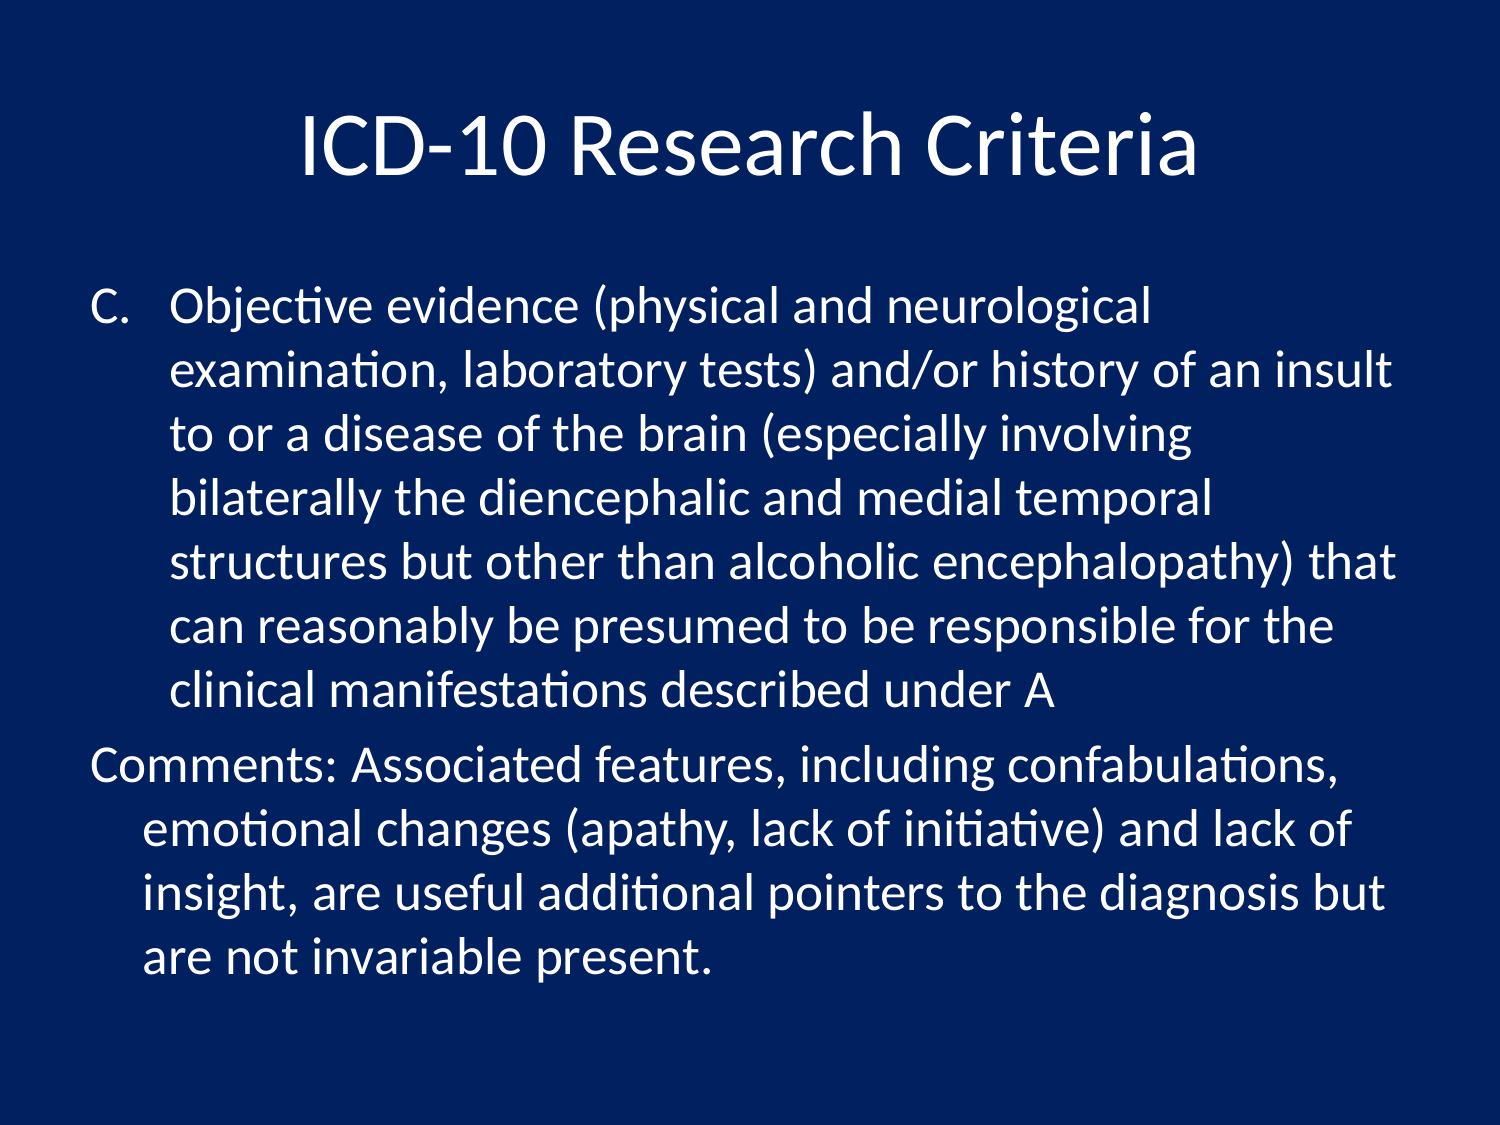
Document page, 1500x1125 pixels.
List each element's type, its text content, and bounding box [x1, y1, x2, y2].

title ICD-10 Research Criteria [75, 45, 1425, 233]
list Objective evidence (physical and neurological examination, laboratory tests) and/or history of an insult to or a disease of the brain (especially involving bilaterally the diencephalic and medial temporal structures but other than alcoholic encephalopathy) that can reasonably be presumed to be responsible for the clinical manifestations described under A Comments: Associated features, including confabulations, emotional changes (apathy, lack of initiative) and lack of insight, are useful additional pointers to the diagnosis but are not invariable present. [75, 262, 1425, 1005]
